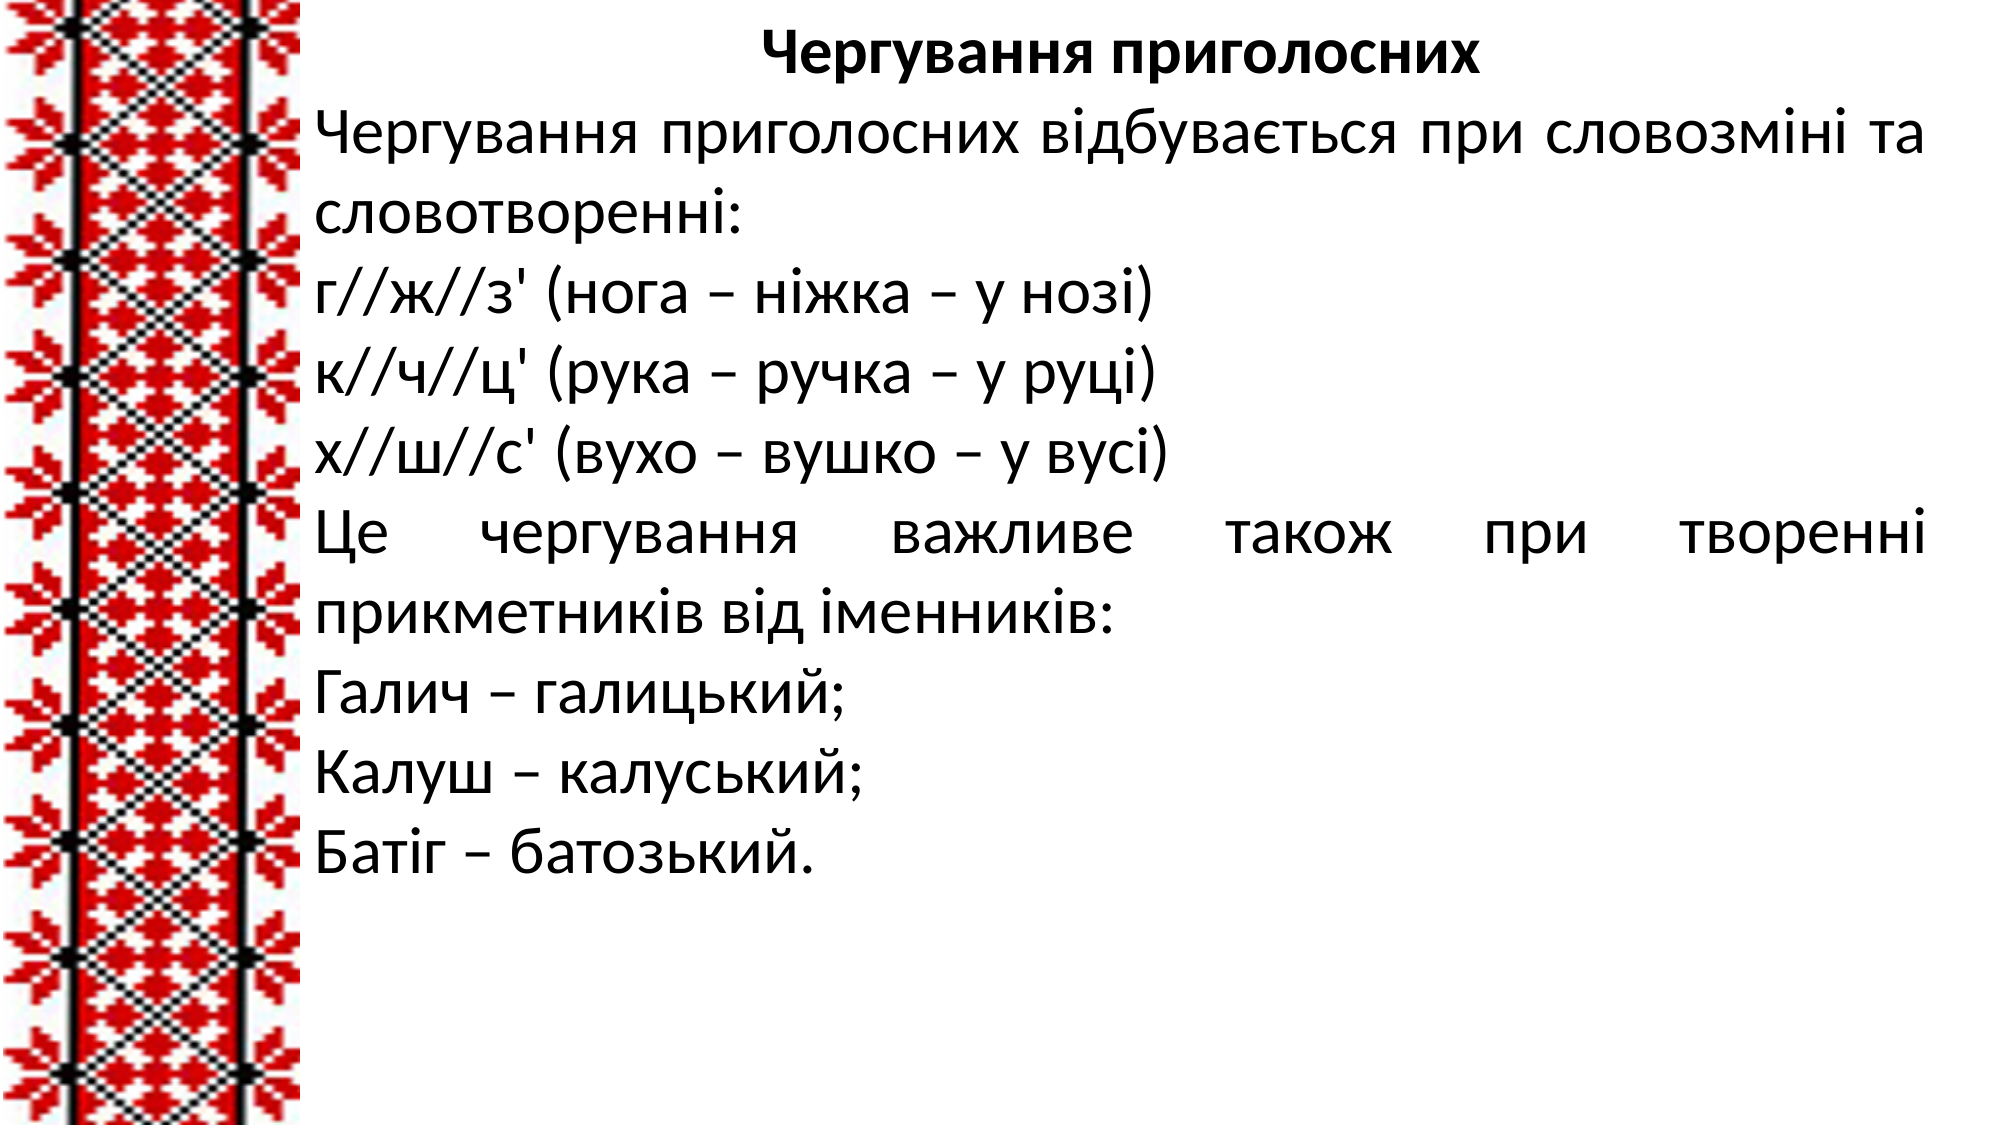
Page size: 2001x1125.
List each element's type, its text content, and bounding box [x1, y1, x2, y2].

picture [3, 0, 300, 1125]
text_box Чергування приголосних Чергування приголосних відбувається при словозміні та словотворенні: г//ж//з' (нога – ніжка – у нозі) к//ч//ц' (рука – ручка – у руці) х//ш//с' (вухо – вушко – у вусі) Це чергування важливе також при творенні прикметників від іменників: Галич – галицький; Калуш – калуський; Батіг – батозький. [300, 0, 1944, 970]
